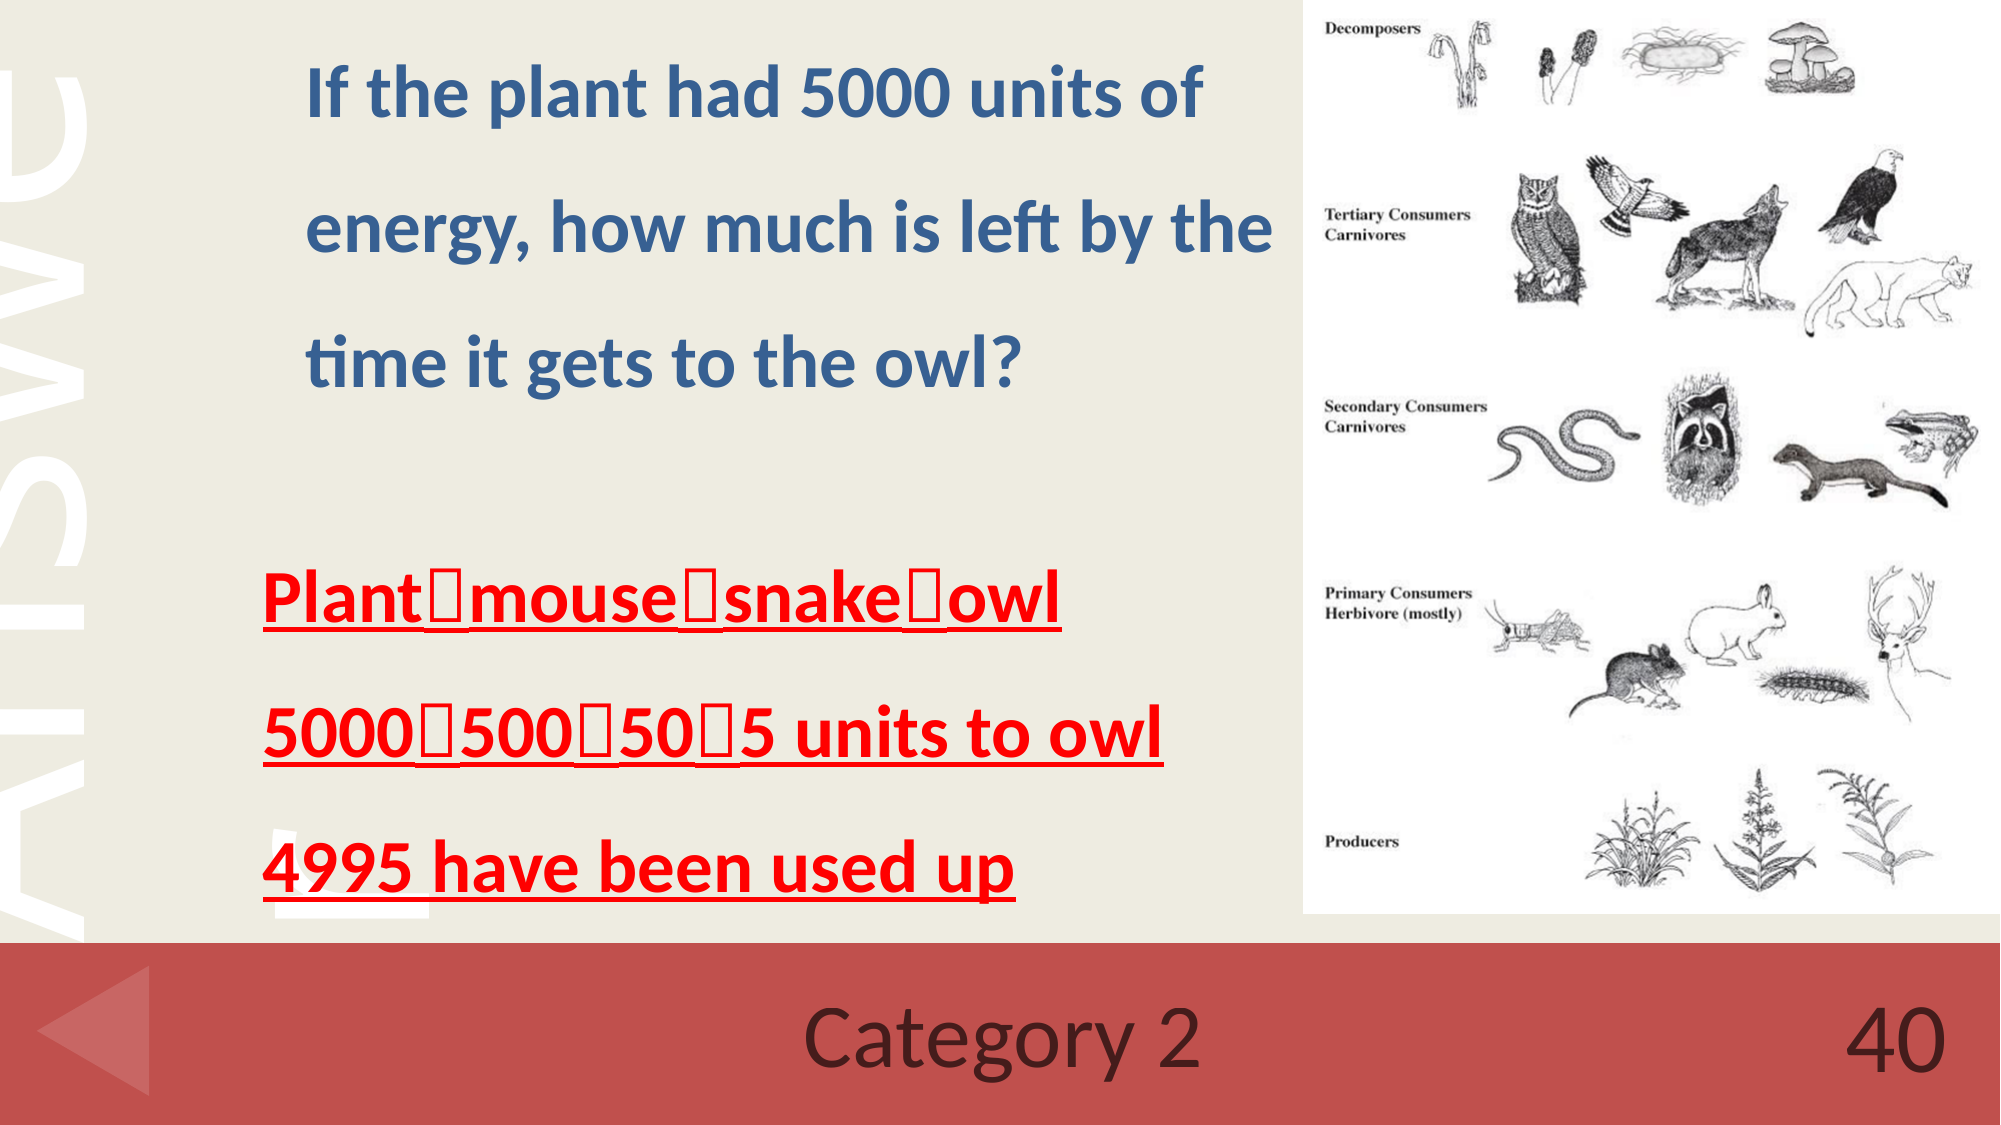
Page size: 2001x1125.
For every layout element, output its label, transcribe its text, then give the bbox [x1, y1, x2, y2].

list If the plant had 5000 units of energy, how much is left by the time it gets to the owl? [290, 38, 1298, 494]
picture [1303, 0, 2000, 915]
list 40 [1904, 967, 1963, 1097]
title Category 2 [103, 937, 1904, 1125]
text_box Plantmousesnakeowl 5000500505 units to owl 4995 have been used up [248, 494, 1298, 915]
